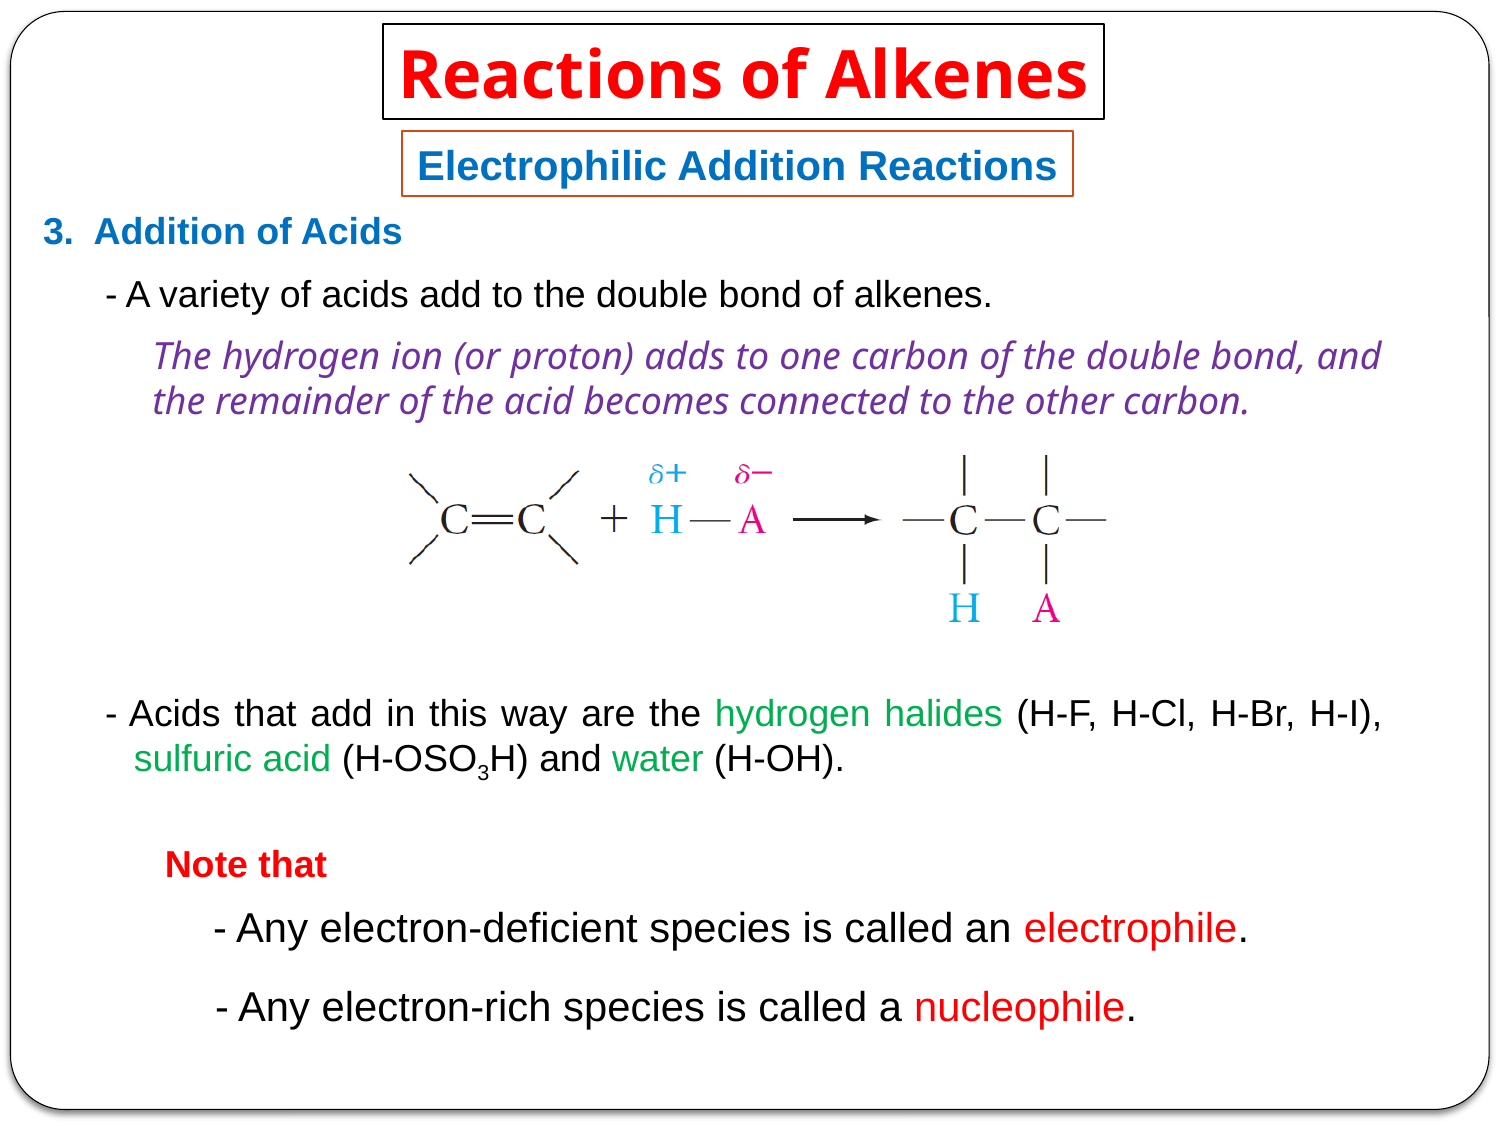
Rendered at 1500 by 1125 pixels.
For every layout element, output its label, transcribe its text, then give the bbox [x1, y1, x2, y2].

text_box - A variety of acids add to the double bond of alkenes. [90, 262, 1113, 323]
text_box - Any electron-deficient species is called an electrophile. [198, 893, 1313, 959]
picture [398, 449, 1113, 632]
text_box Note that [149, 832, 363, 894]
text_box Reactions of Alkenes [382, 23, 1105, 120]
text_box Electrophilic Addition Reactions [401, 130, 1074, 197]
text_box - Any electron-rich species is called a nucleophile. [200, 971, 1201, 1037]
text_box The hydrogen ion (or proton) adds to one carbon of the double bond, and the remainder of the acid becomes connected to the other carbon. [137, 324, 1398, 430]
text_box - Acids that add in this way are the hydrogen halides (H-F, H-Cl, H-Br, H-I), sulfuric acid (H-OSO3H) and water (H-OH). [90, 681, 1398, 793]
text_box 3. Addition of Acids [24, 199, 433, 260]
